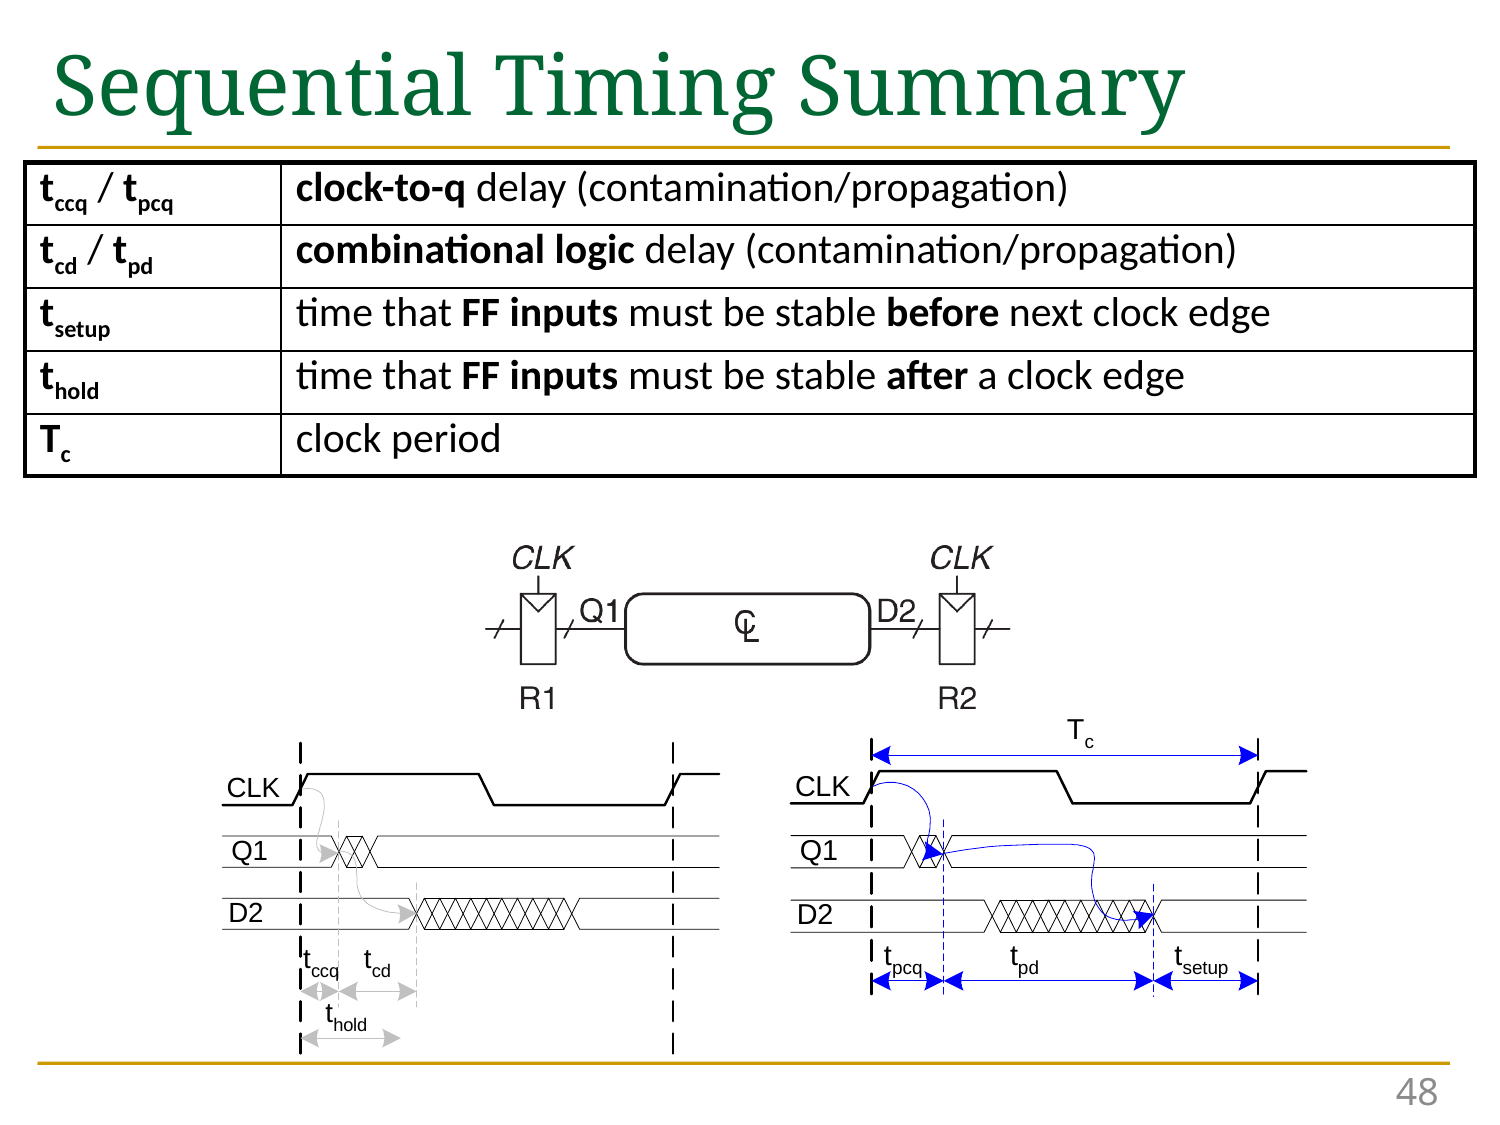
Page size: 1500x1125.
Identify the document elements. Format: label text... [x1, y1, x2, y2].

table_cell clock period [282, 415, 1473, 474]
title Sequential Timing Summary [37, 24, 1450, 160]
table_cell thold [27, 352, 280, 413]
table_cell tsetup [27, 289, 280, 350]
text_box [762, 541, 1313, 1007]
table_cell time that FF inputs must be stable after a clock edge [282, 352, 1473, 413]
table_cell time that FF inputs must be stable before next clock edge [282, 289, 1473, 350]
table_cell combinational logic delay (contamination/propagation) [282, 226, 1473, 287]
table_header tccq / tpcq [27, 165, 280, 224]
table_cell tcd / tpd [27, 226, 280, 287]
picture [465, 524, 1017, 719]
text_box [195, 552, 726, 1063]
slide_number 48 [1116, 1063, 1454, 1124]
table_header clock-to-q delay (contamination/propagation) [282, 165, 1473, 224]
table_cell Tc [27, 415, 280, 474]
